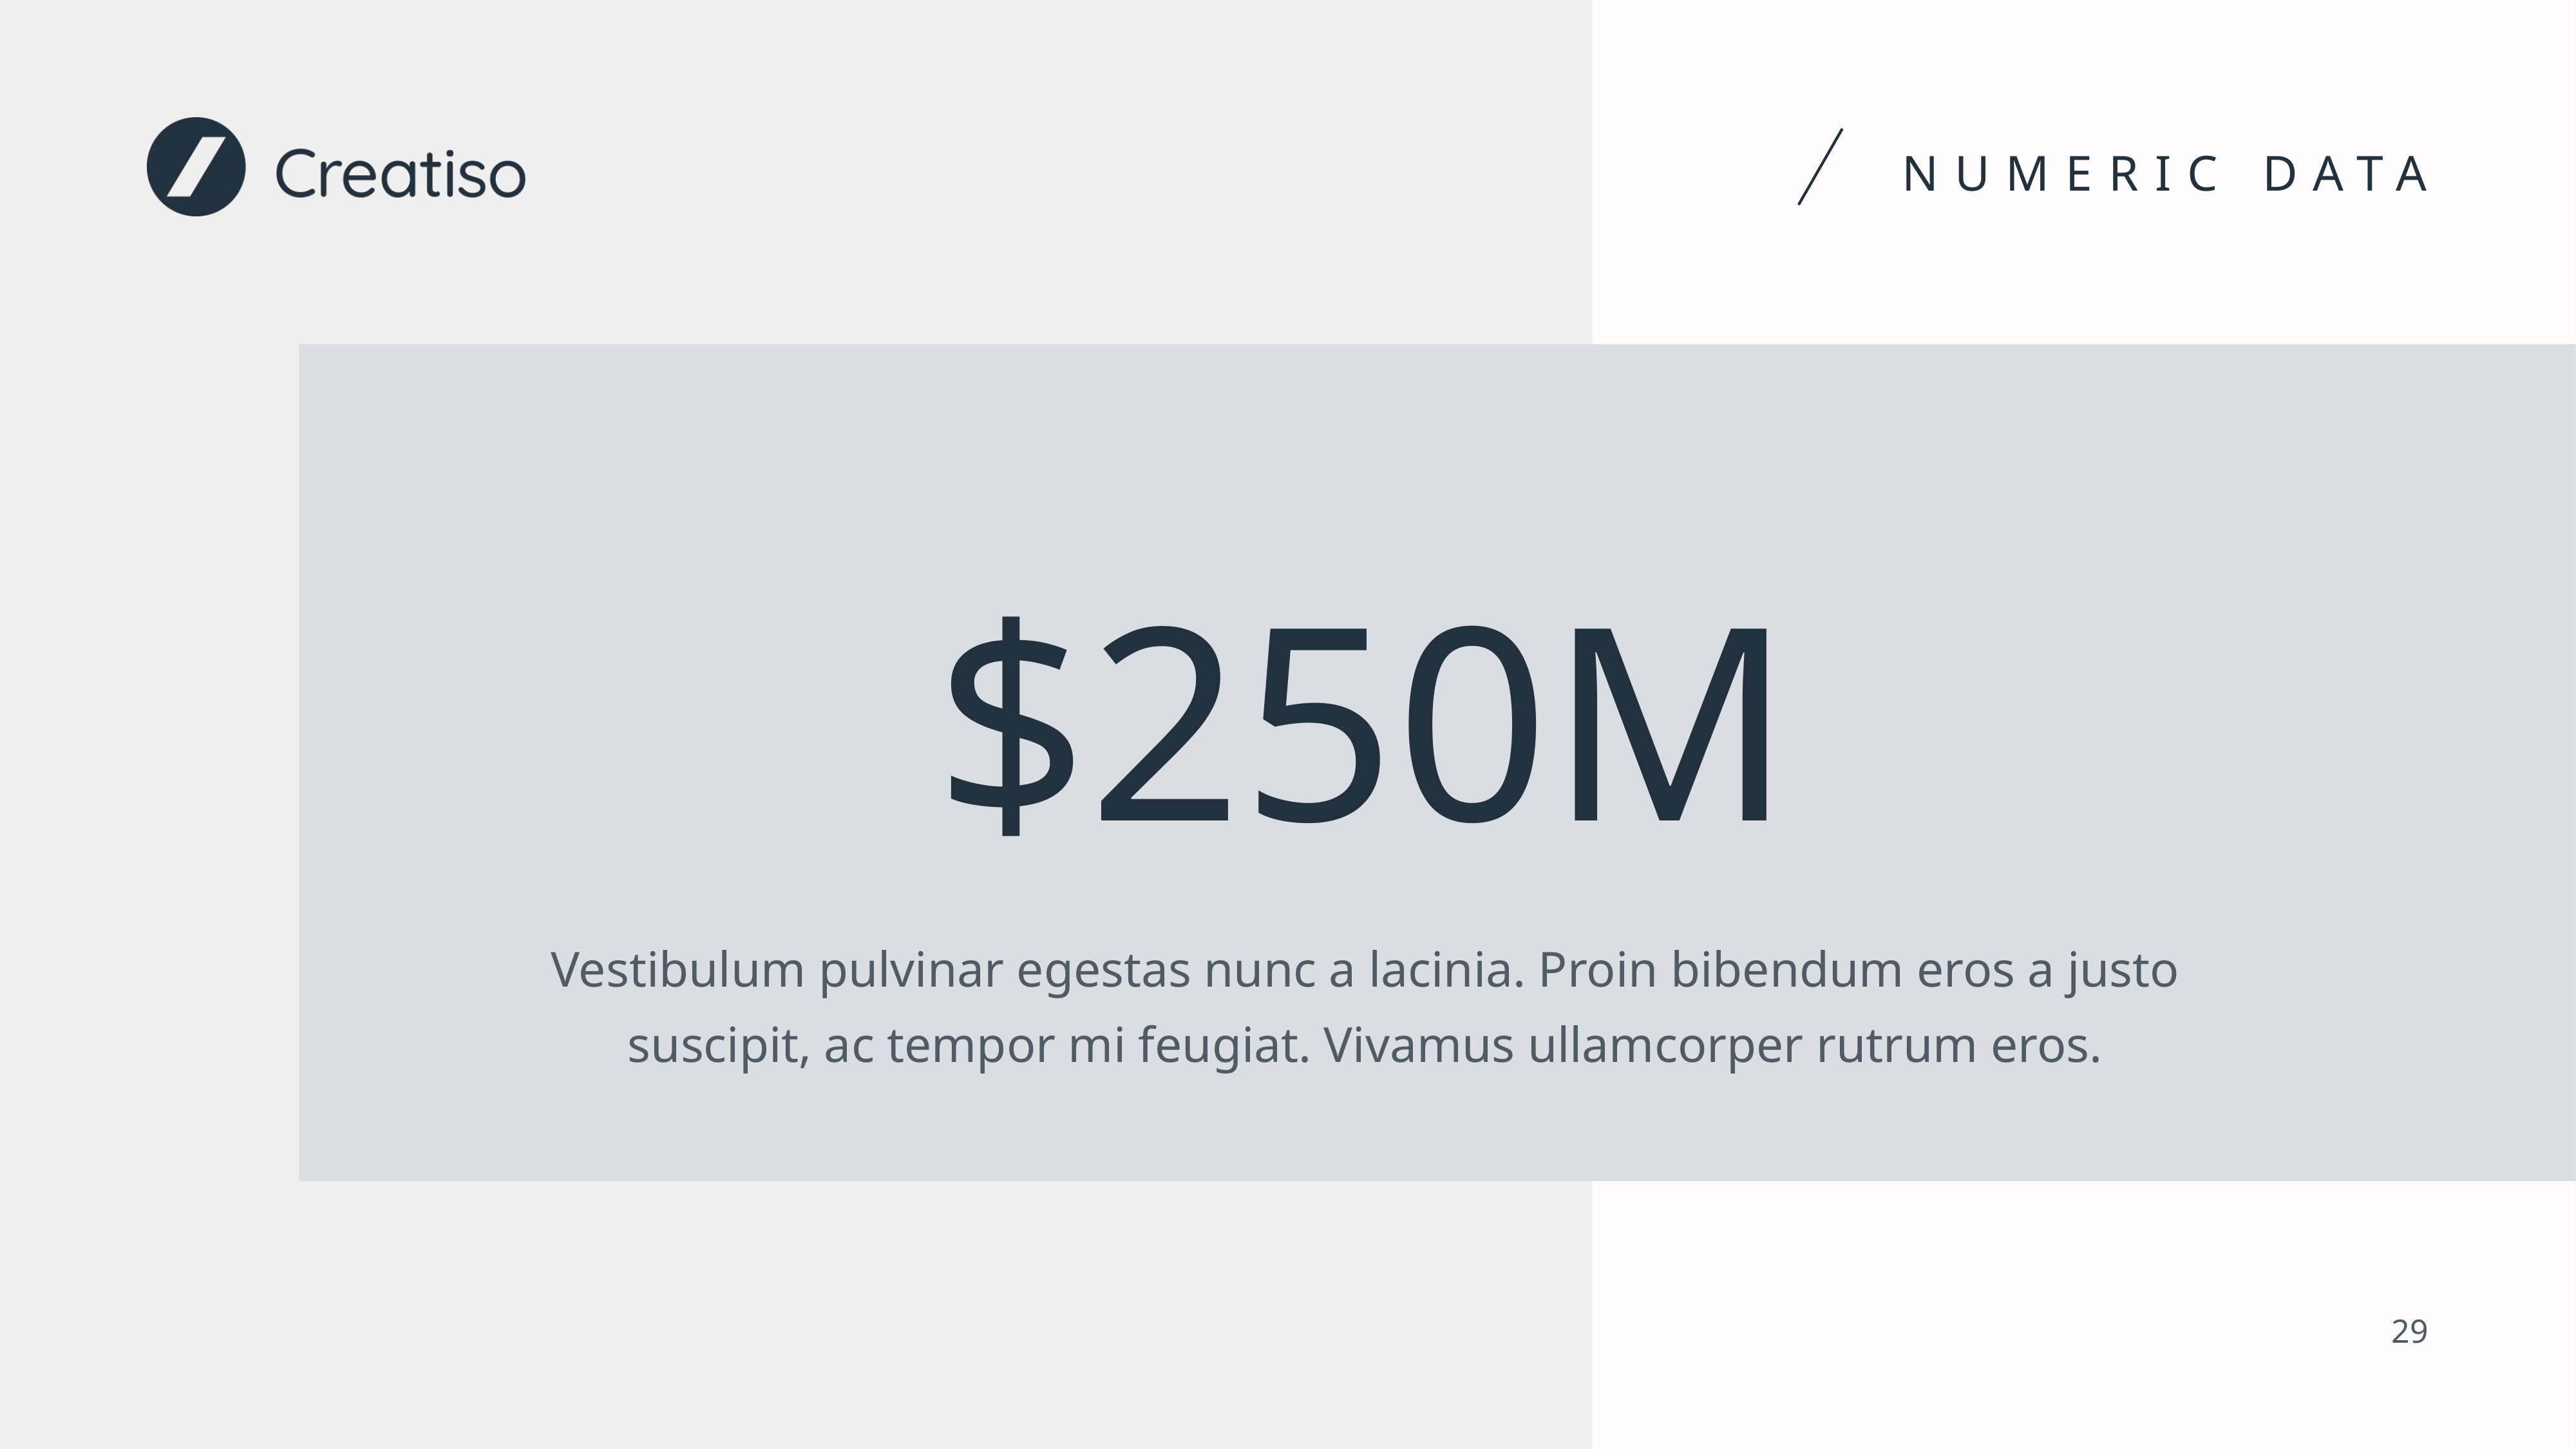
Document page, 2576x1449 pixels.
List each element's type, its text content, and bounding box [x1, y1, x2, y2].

list Numeric data [1875, 135, 2429, 198]
list Vestibulum pulvinar egestas nunc a lacinia. Proin bibendum eros a justo suscipit, ac tempor mi feugiat. Vivamus ullamcorper rutrum eros. [530, 921, 2201, 1066]
picture [147, 117, 526, 216]
slide_number 29 [2353, 1294, 2467, 1372]
text_box [298, 343, 2576, 1182]
list $250M [527, 494, 2201, 875]
